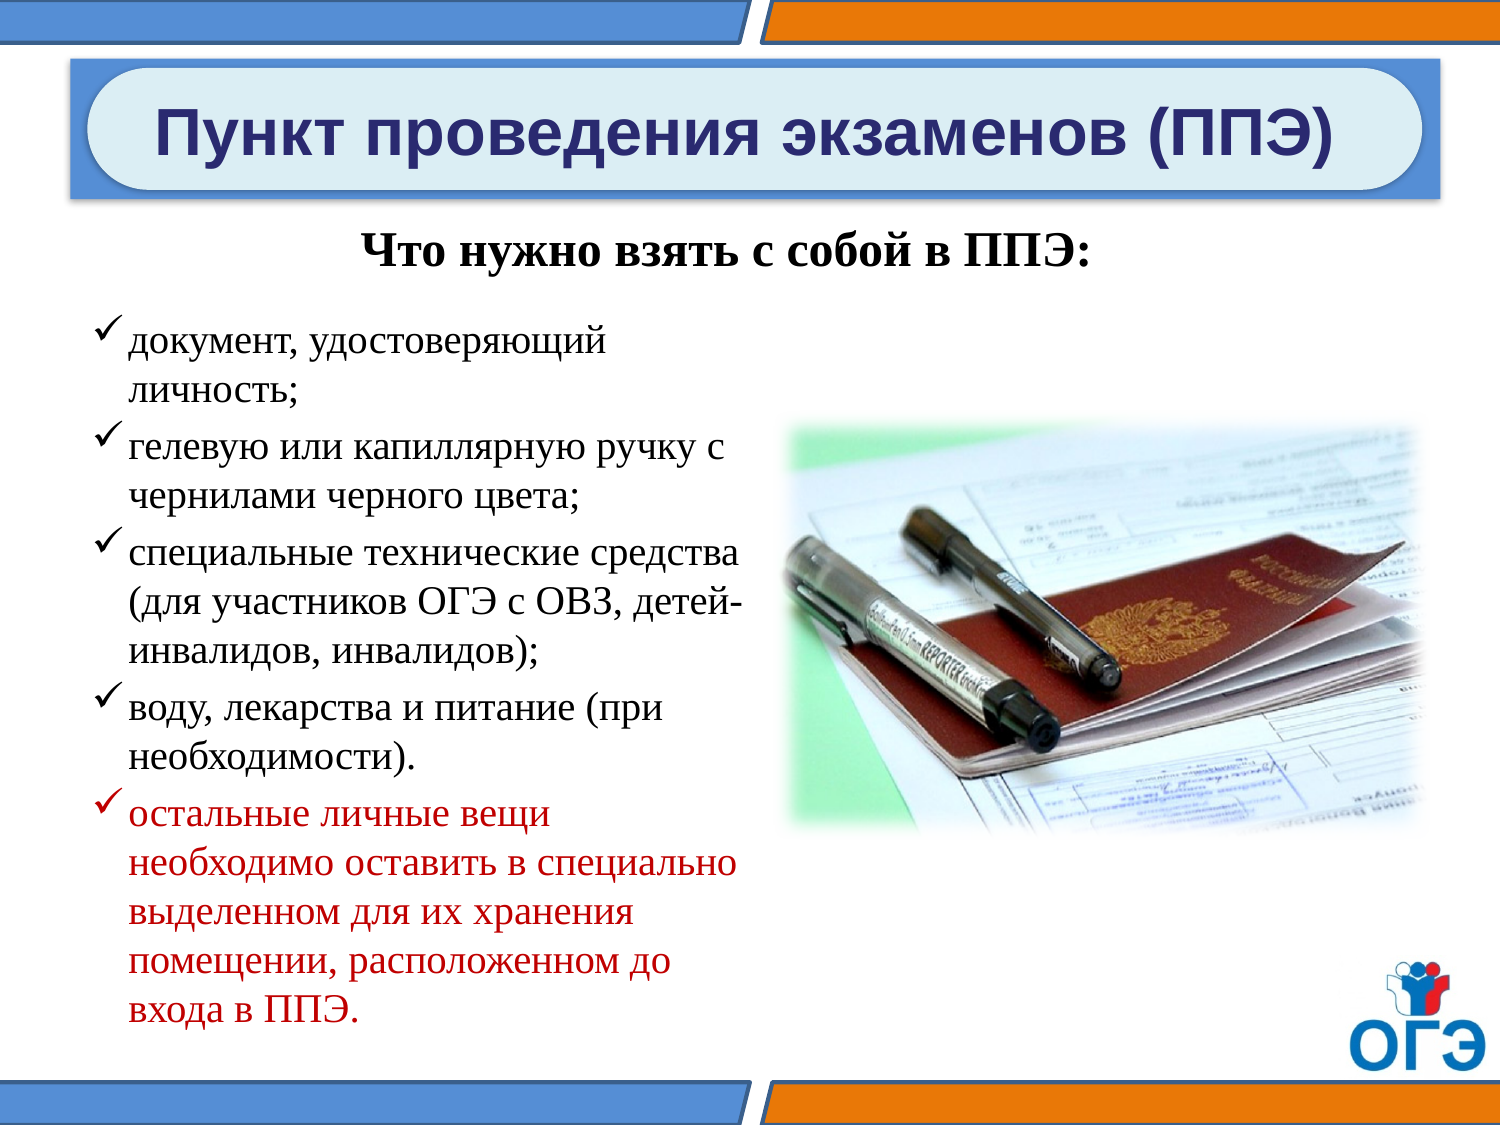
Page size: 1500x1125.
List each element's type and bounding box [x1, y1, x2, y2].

picture [1335, 955, 1500, 1079]
text_box [70, 58, 1441, 200]
text_box [0, 0, 1500, 1125]
